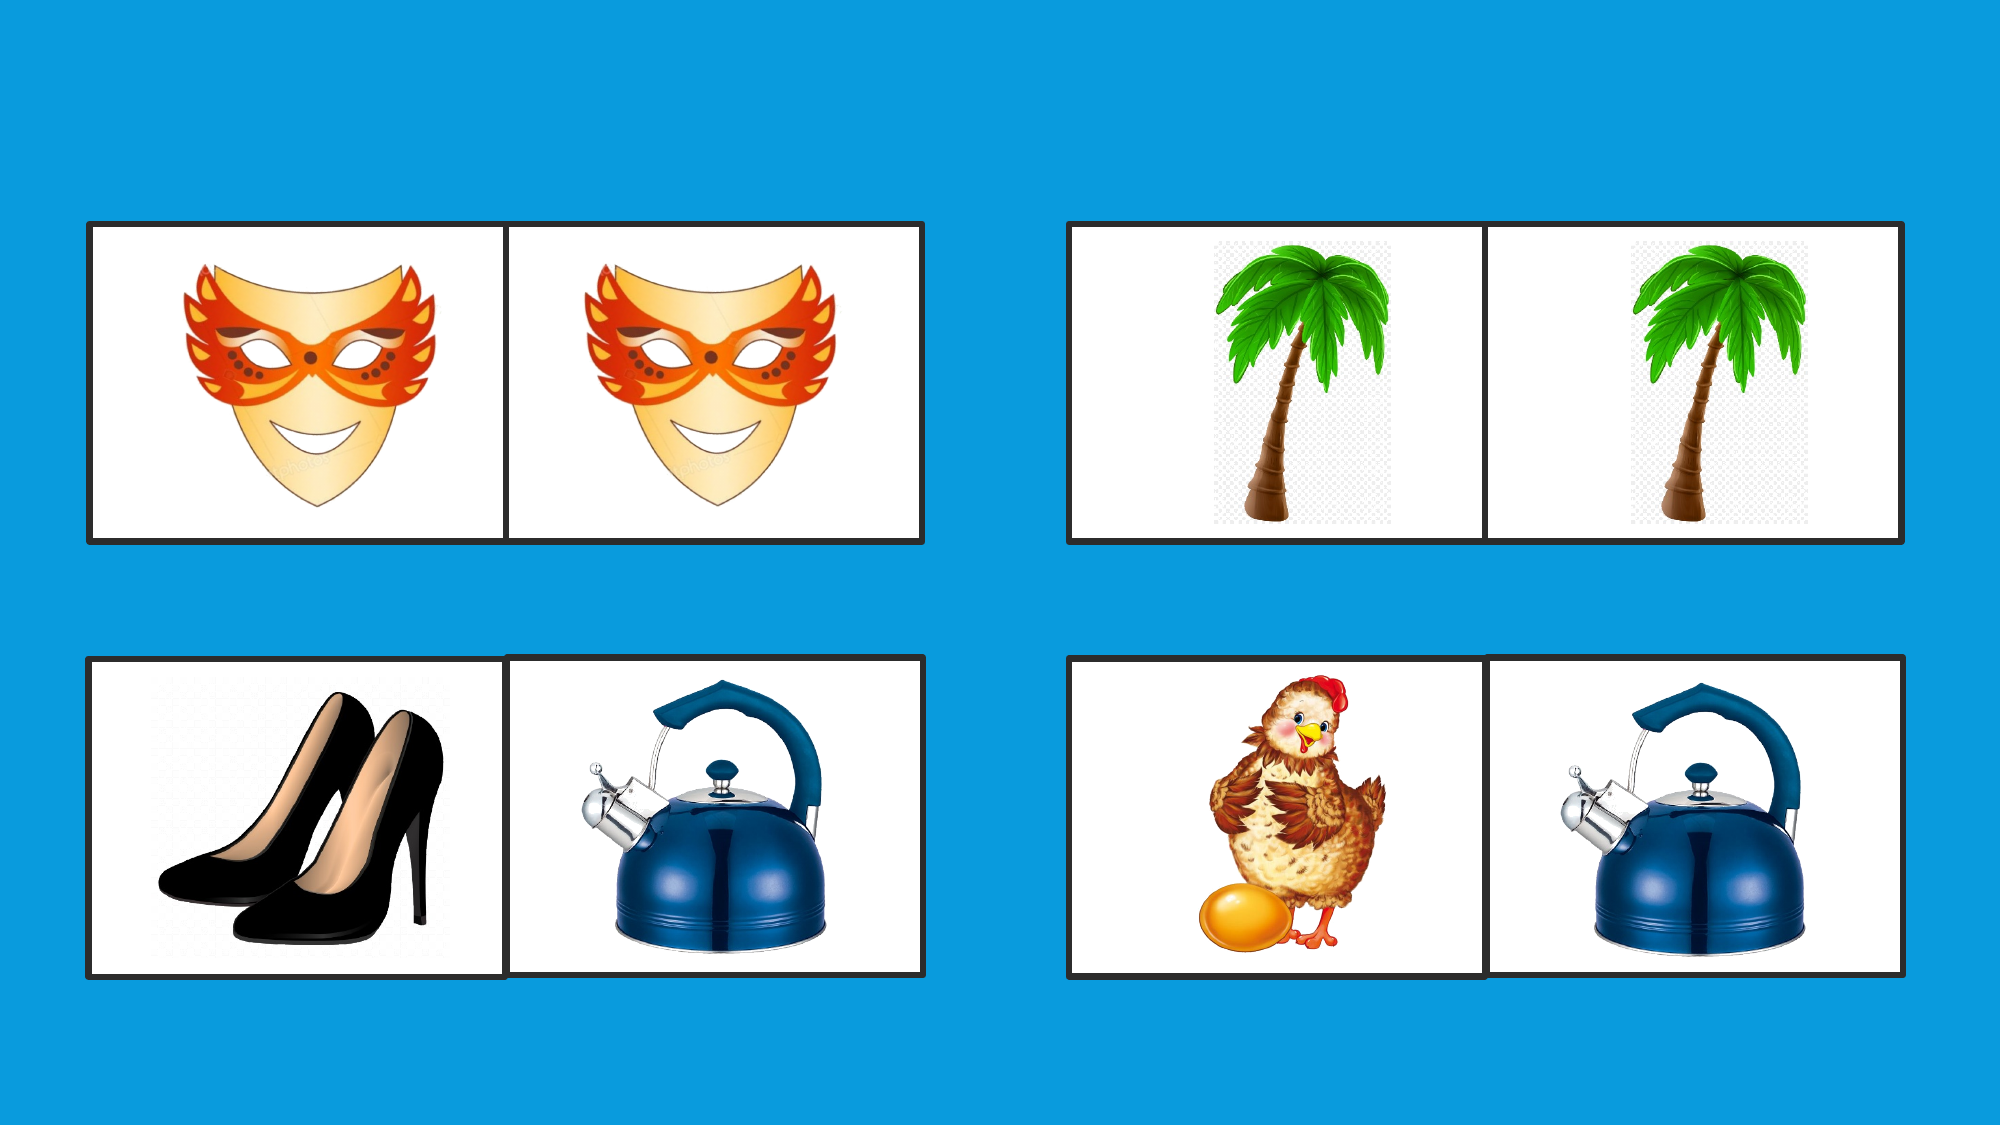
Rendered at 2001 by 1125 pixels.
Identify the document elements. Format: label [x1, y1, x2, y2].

text_box [1486, 656, 1904, 976]
picture [1214, 241, 1392, 524]
picture [1631, 241, 1808, 524]
picture [1067, 222, 1904, 544]
picture [87, 222, 924, 544]
text_box [506, 656, 924, 976]
text_box [1068, 223, 1486, 543]
text_box [1068, 657, 1486, 977]
picture [86, 655, 925, 979]
picture [1067, 655, 1905, 979]
text_box [89, 223, 374, 543]
text_box [1486, 223, 1903, 543]
text_box [378, 223, 505, 543]
text_box [505, 223, 923, 543]
text_box [87, 658, 506, 978]
